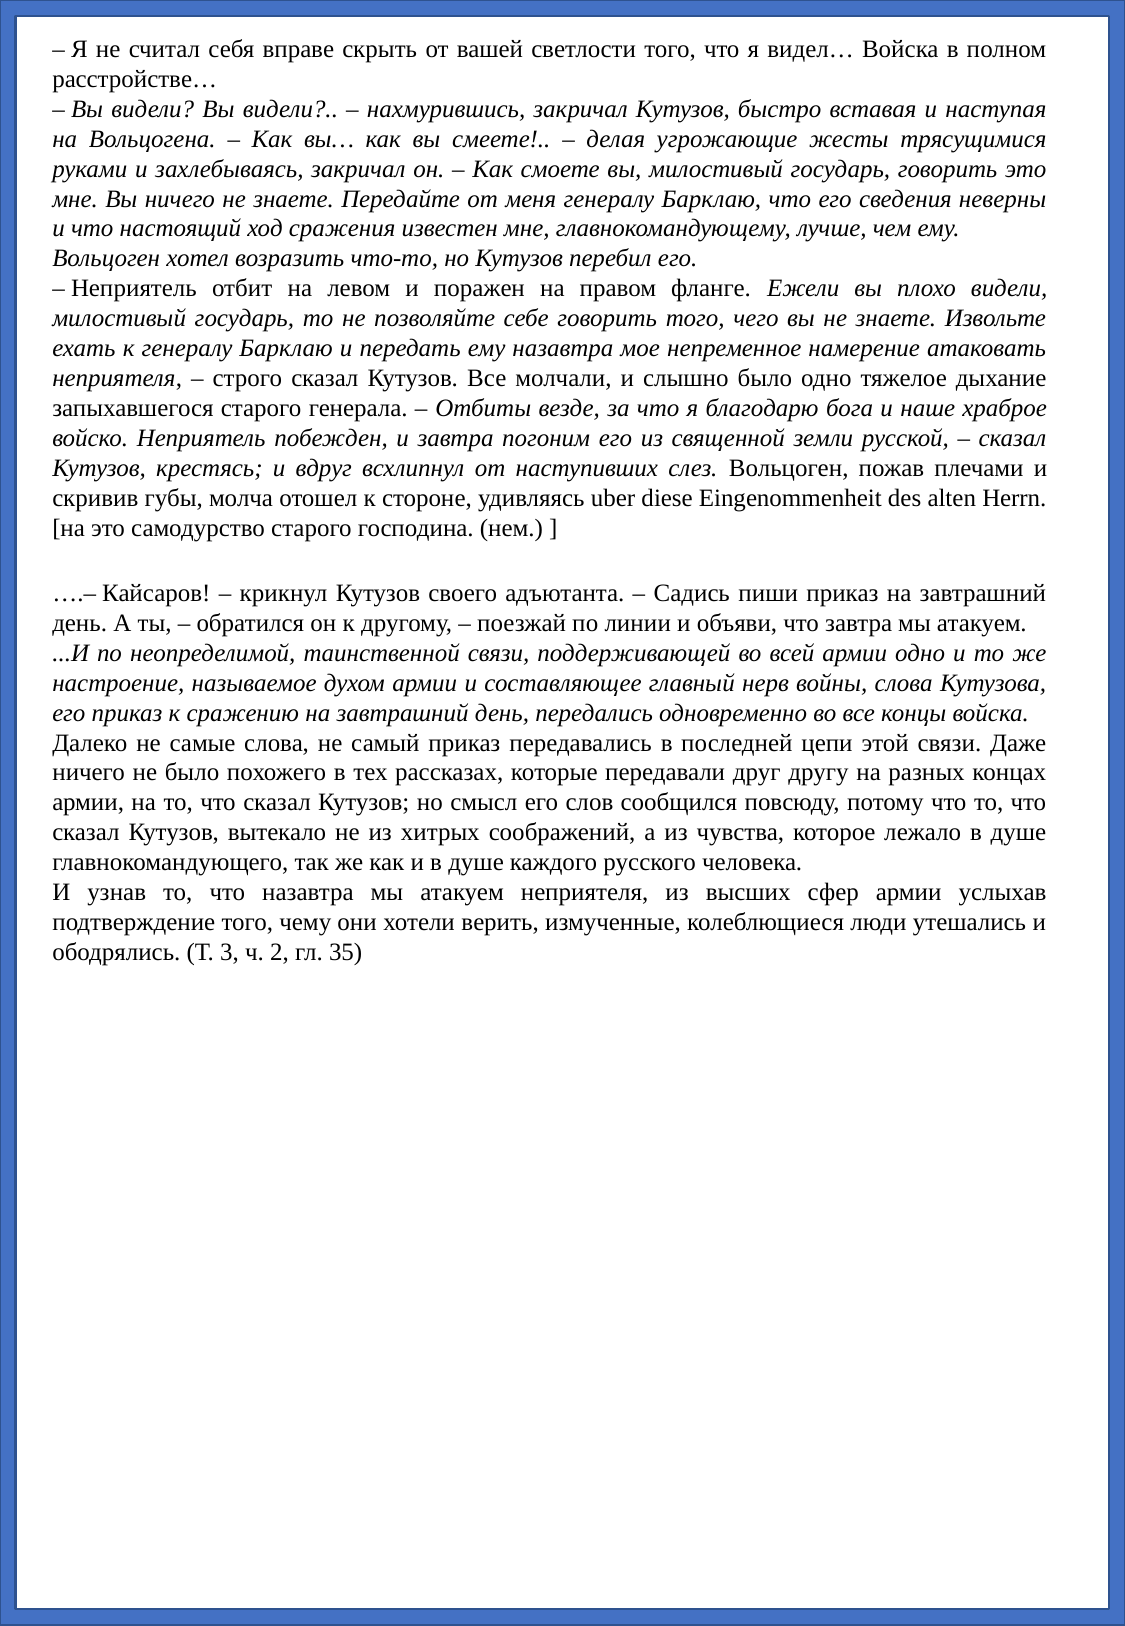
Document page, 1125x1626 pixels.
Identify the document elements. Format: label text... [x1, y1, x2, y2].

text_box – Я не считал себя вправе скрыть от вашей светлости того, что я видел… Войска в полном расстройстве… – Вы видели? Вы видели?.. – нахмурившись, закричал Кутузов, быстро вставая и наступая на Вольцогена. – Как вы… как вы смеете!.. – делая угрожающие жесты трясущимися руками и захлебываясь, закричал он. – Как смоете вы, милостивый государь, говорить это мне. Вы ничего не знаете. Передайте от меня генералу Барклаю, что его сведения неверны и что настоящий ход сражения известен мне, главнокомандующему, лучше, чем ему. Вольцоген хотел возразить что-то, но Кутузов перебил его. – Неприятель отбит на левом и поражен на правом фланге. Ежели вы плохо видели, милостивый государь, то не позволяйте себе говорить того, чего вы не знаете. Извольте ехать к генералу Барклаю и передать ему назавтра мое непременное намерение атаковать неприятеля, – строго сказал Кутузов. Все молчали, и слышно было одно тяжелое дыхание запыхавшегося старого генерала. – Отбиты везде, за что я благодарю бога и наше храброе войско. Неприятель побежден, и завтра погоним его из священной земли русской, – сказал Кутузов, крестясь; и вдруг всхлипнул от наступивших слез. Вольцоген, пожав плечами и скривив губы, молча отошел к стороне, удивляясь uber diese Eingenommenheit des alten Herrn. [на это самодурство старого господина. (нем.) ] ….– Кайсаров! – крикнул Кутузов своего адъютанта. – Садись пиши приказ на завтрашний день. А ты, – обратился он к другому, – поезжай по линии и объяви, что завтра мы атакуем. ...И по неопределимой, таинственной связи, поддерживающей во всей армии одно и то же настроение, называемое духом армии и составляющее главный нерв войны, слова Кутузова, его приказ к сражению на завтрашний день, передались одновременно во все концы войска. Далеко не самые слова, не самый приказ передавались в последней цепи этой связи. Даже ничего не было похожего в тех рассказах, которые передавали друг другу на разных концах армии, на то, что сказал Кутузов; но смысл его слов сообщился повсюду, потому что то, что сказал Кутузов, вытекало не из хитрых соображений, а из чувства, которое лежало в душе главнокомандующего, так же как и в душе каждого русского человека. И узнав то, что назавтра мы атакуем неприятеля, из высших сфер армии услыхав подтверждение того, чему они хотели верить, измученные, колеблющиеся люди утешались и ободрялись. (Т. 3, ч. 2, гл. 35) [37, 24, 1063, 973]
